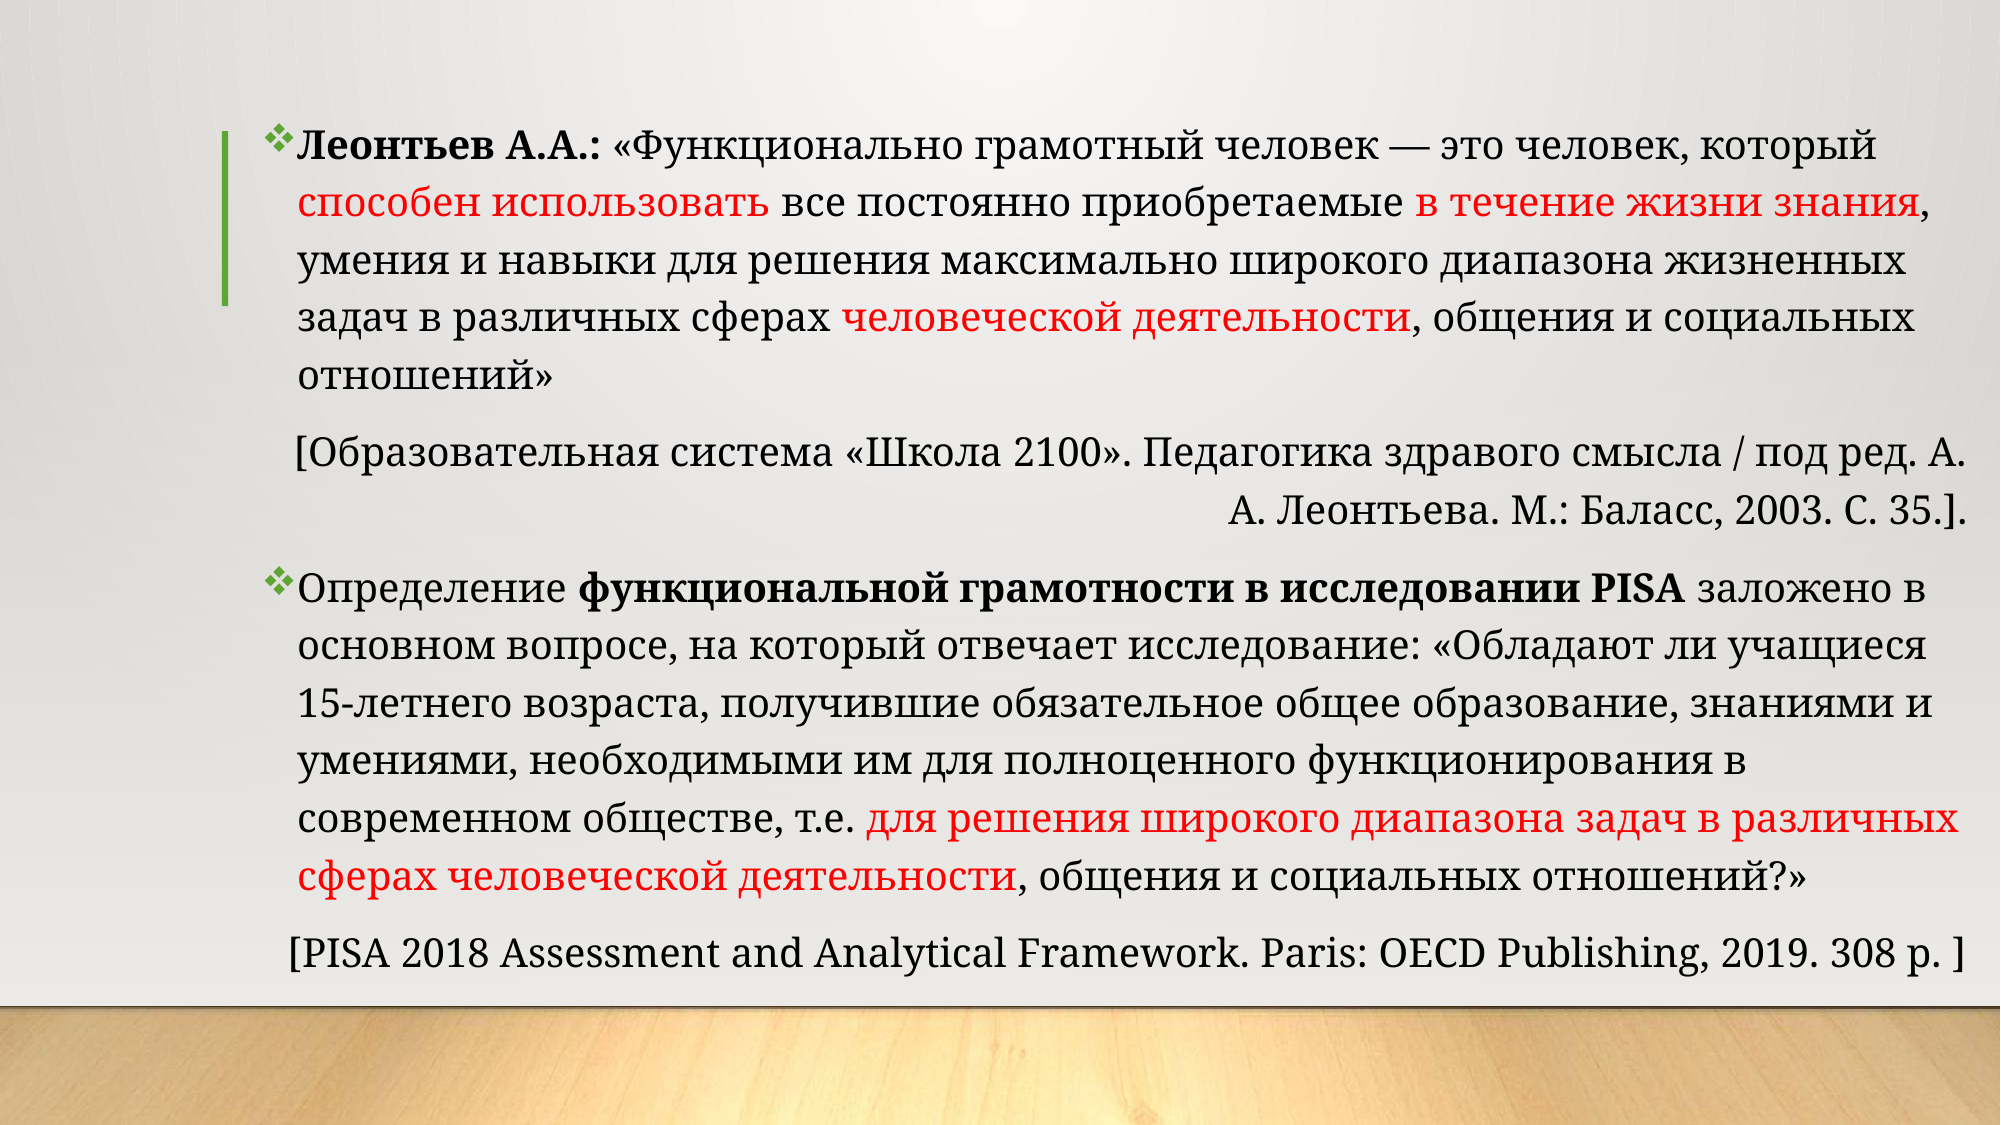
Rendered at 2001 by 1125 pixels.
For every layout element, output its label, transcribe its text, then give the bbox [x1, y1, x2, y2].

list Леонтьев А.А.: «Функционально грамотный человек — это человек, который способен использовать все постоянно приобретаемые в течение жизни знания, умения и навыки для решения максимально широкого диапазона жизненных задач в различных сферах человеческой деятельности, общения и социальных отношений» [Образовательная система «Школа 2100». Педагогика здравого смысла / под ред. А. А. Леонтьева. М.: Баласс, 2003. С. 35.]. Определение функциональной грамотности в исследовании PISA заложено в основном вопросе, на который отвечает исследование: «Обладают ли учащиеся 15-летнего возраста, получившие обязательное общее образование, знаниями и умениями, необходимыми им для полноценного функционирования в современном обществе, т.е. для решения широкого диапазона задач в различных сферах человеческой деятельности, общения и социальных отношений?» [PISA 2018 Assessment and Analytical Framework. Paris: OECD Publishing, 2019. 308 p. ] [246, 102, 1984, 1000]
picture [0, 1006, 2000, 1125]
